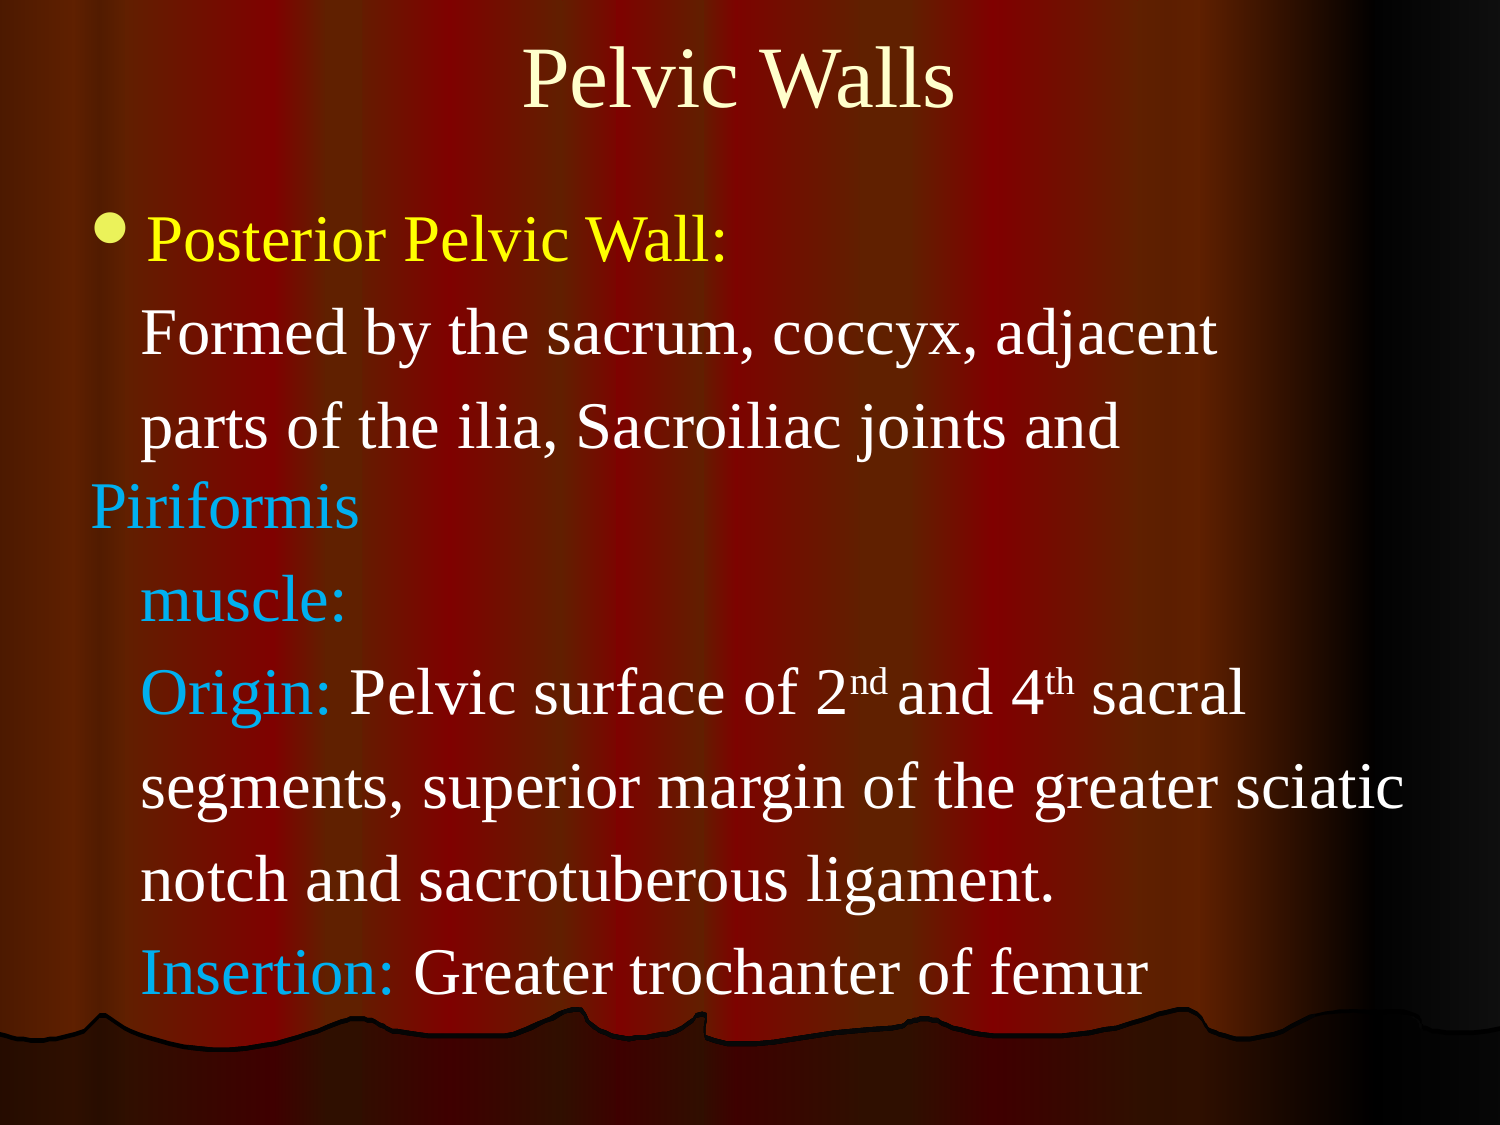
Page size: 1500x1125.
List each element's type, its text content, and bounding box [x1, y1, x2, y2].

title Pelvic Walls [74, 45, 1426, 101]
list Posterior Pelvic Wall: Formed by the sacrum, coccyx, adjacent parts of the ilia, Sacroiliac joints and Piriformis muscle: Origin: Pelvic surface of 2nd and 4th sacral segments, superior margin of the greater sciatic notch and sacrotuberous ligament. Insertion: Greater trochanter of femur [74, 187, 1426, 1006]
